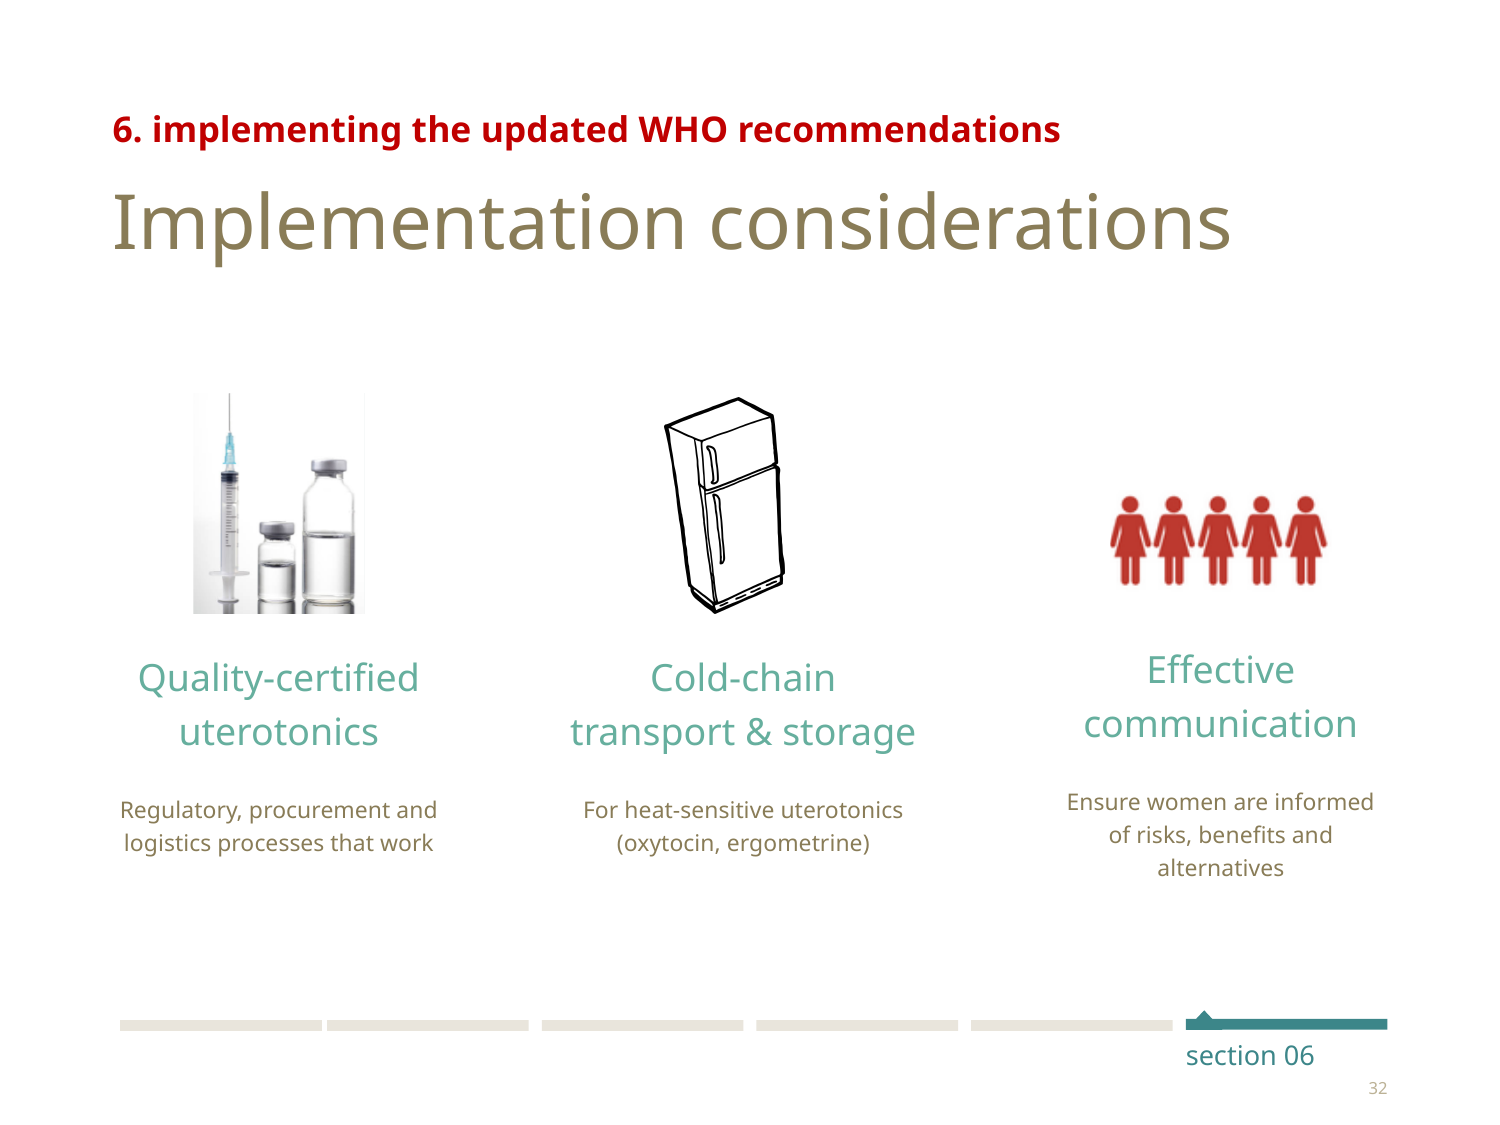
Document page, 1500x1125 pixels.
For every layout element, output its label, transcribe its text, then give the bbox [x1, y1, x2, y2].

title Implementation considerations [112, 187, 1458, 338]
list Effective communication Ensure women are informed of risks, benefits and alternatives [1054, 636, 1388, 921]
picture [1110, 486, 1336, 594]
list Quality-certified uterotonics Regulatory, procurement and logistics processes that work [112, 644, 446, 929]
text_box [756, 1020, 959, 1031]
text_box [971, 1020, 1173, 1031]
text_box section 06 [1185, 1038, 1388, 1071]
picture [193, 392, 365, 615]
list Cold-chain transport & storage For heat-sensitive uterotonics (oxytocin, ergometrine) [566, 644, 921, 929]
list 6. implementing the updated WHO recommendations [112, 113, 1388, 188]
picture [664, 396, 785, 615]
text_box [541, 1020, 744, 1031]
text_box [1185, 1010, 1388, 1031]
text_box [327, 1020, 529, 1031]
text_box [120, 1020, 322, 1031]
